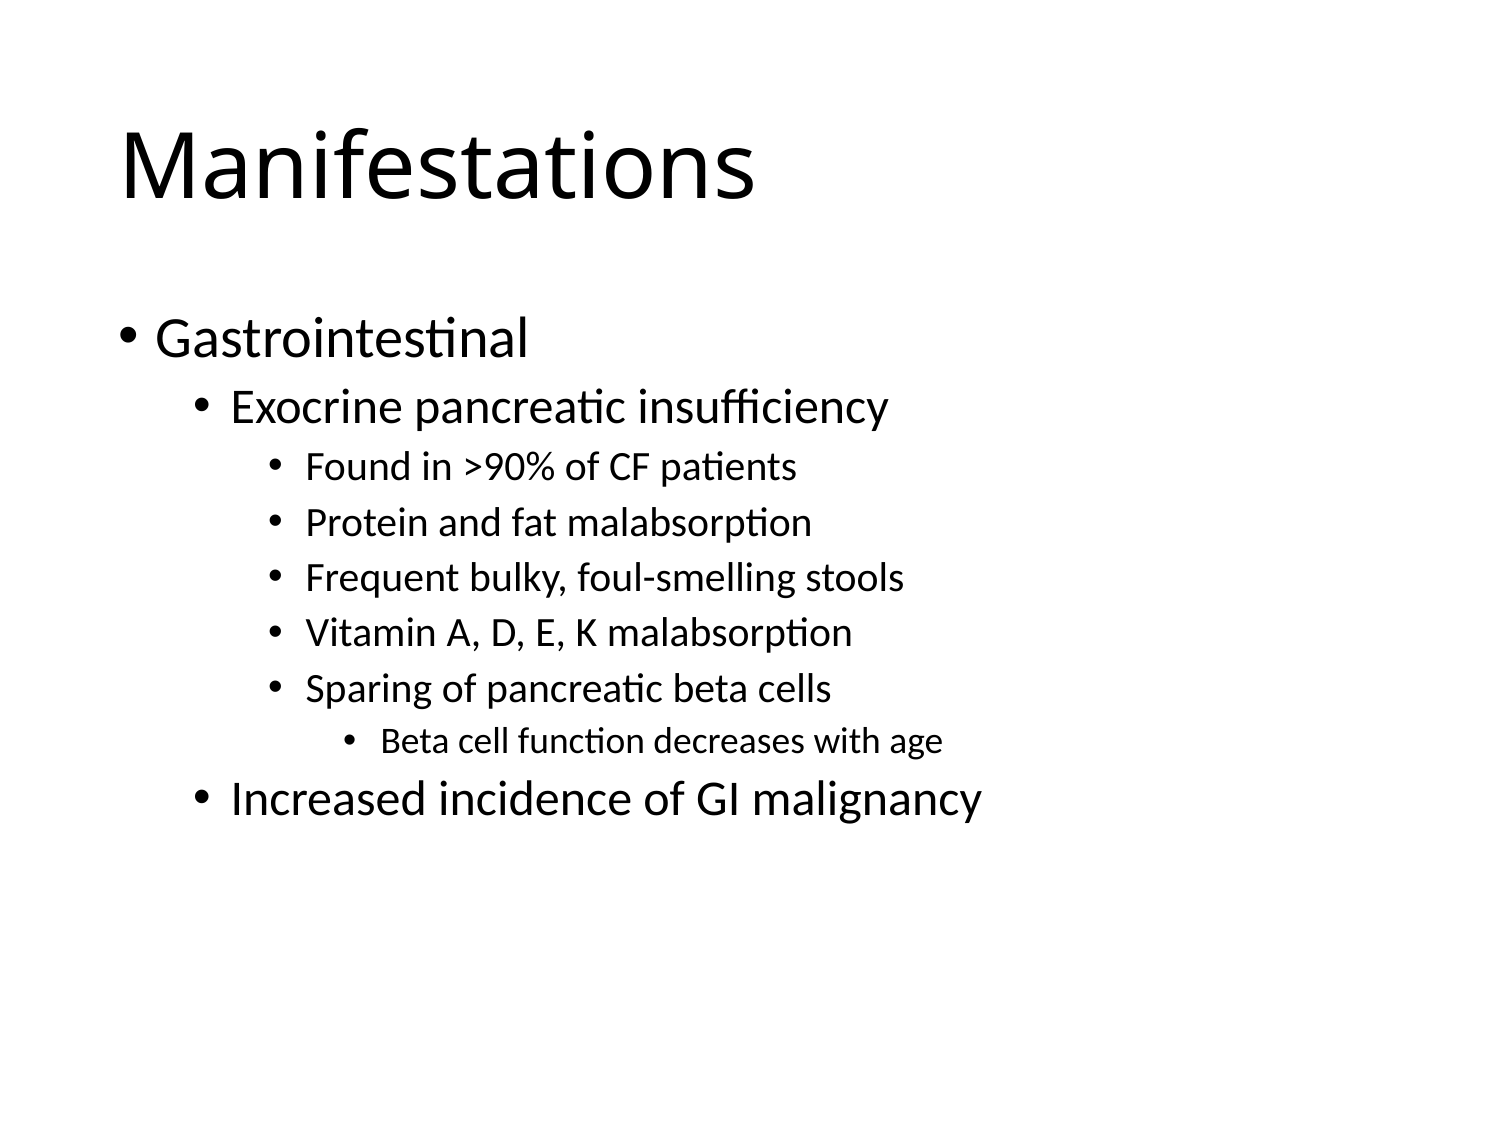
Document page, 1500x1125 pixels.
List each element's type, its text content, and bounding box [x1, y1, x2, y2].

list Gastrointestinal Exocrine pancreatic insufficiency Found in >90% of CF patients Protein and fat malabsorption Frequent bulky, foul-smelling stools Vitamin A, D, E, K malabsorption Sparing of pancreatic beta cells Beta cell function decreases with age Increased incidence of GI malignancy [103, 299, 1397, 1014]
title Manifestations [103, 59, 1397, 278]
